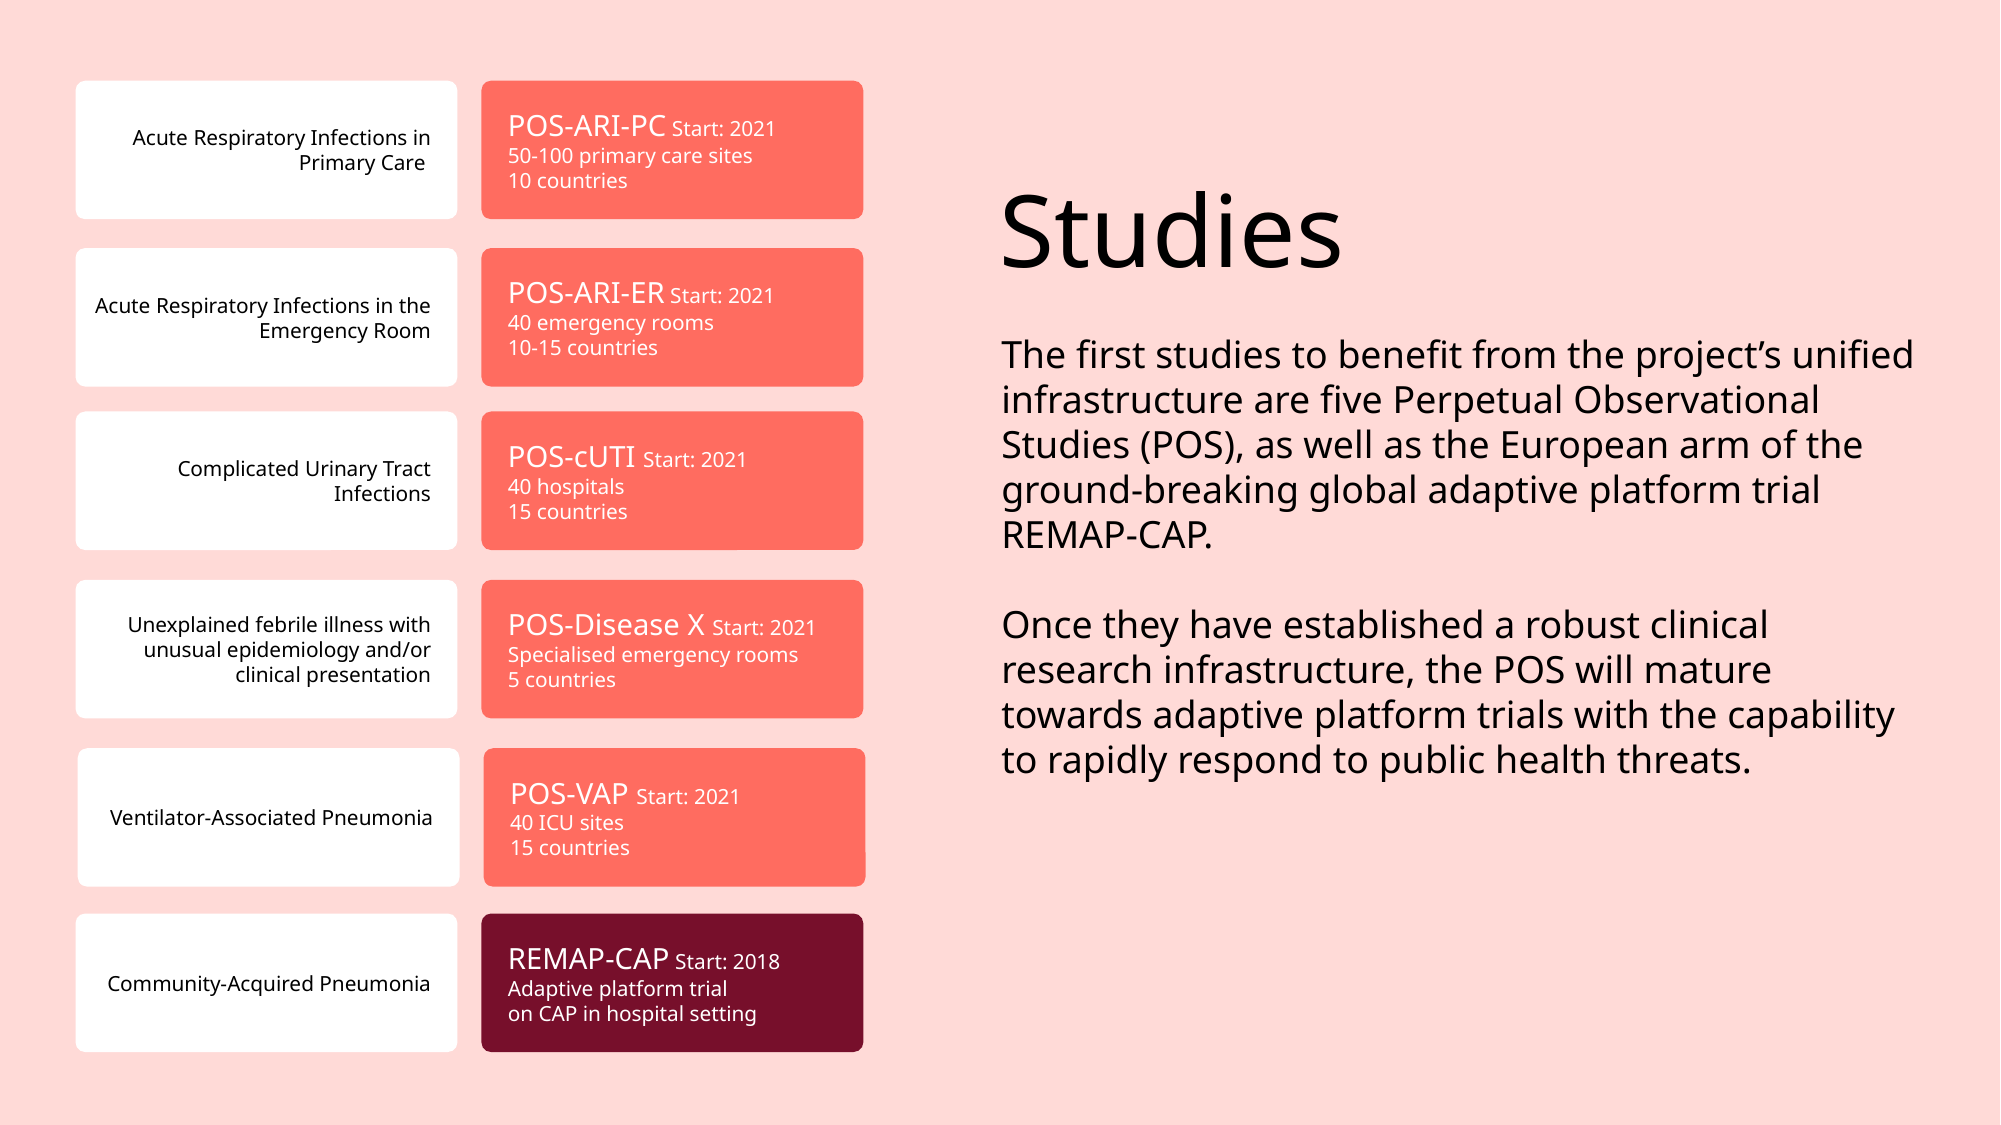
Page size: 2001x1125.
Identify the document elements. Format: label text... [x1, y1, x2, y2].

text_box Acute Respiratory Infections in the Emergency Room [74, 246, 459, 388]
text_box POS-Disease X Start: 2021 Specialised emergency rooms 5 countries [480, 578, 865, 720]
text_box Acute Respiratory Infections in Primary Care [74, 79, 459, 221]
text_box POS-VAP Start: 2021 40 ICU sites 15 countries [482, 747, 867, 888]
text_box Complicated Urinary Tract Infections [74, 410, 459, 552]
text_box POS-cUTI Start: 2021 40 hospitals 15 countries [480, 410, 865, 552]
list The first studies to benefit from the project’s unified infrastructure are five Perpetual Observational Studies (POS), as well as the European arm of the ground-breaking global adaptive platform trial REMAP-CAP. Once they have established a robust clinical research infrastructure, the POS will mature towards adaptive platform trials with the capability to rapidly respond to public health threats. [1001, 330, 1923, 1037]
text_box POS-ARI-PC Start: 2021 50-100 primary care sites 10 countries [480, 79, 865, 221]
text_box POS-ARI-ER Start: 2021 40 emergency rooms 10-15 countries [480, 246, 865, 388]
text_box Unexplained febrile illness with unusual epidemiology and/or clinical presentation [74, 578, 459, 720]
title Studies [999, 123, 1922, 288]
text_box Ventilator-Associated Pneumonia [76, 747, 461, 888]
text_box Community-Acquired Pneumonia [74, 912, 459, 1054]
text_box REMAP-CAP Start: 2018 Adaptive platform trial on CAP in hospital setting [480, 912, 865, 1054]
